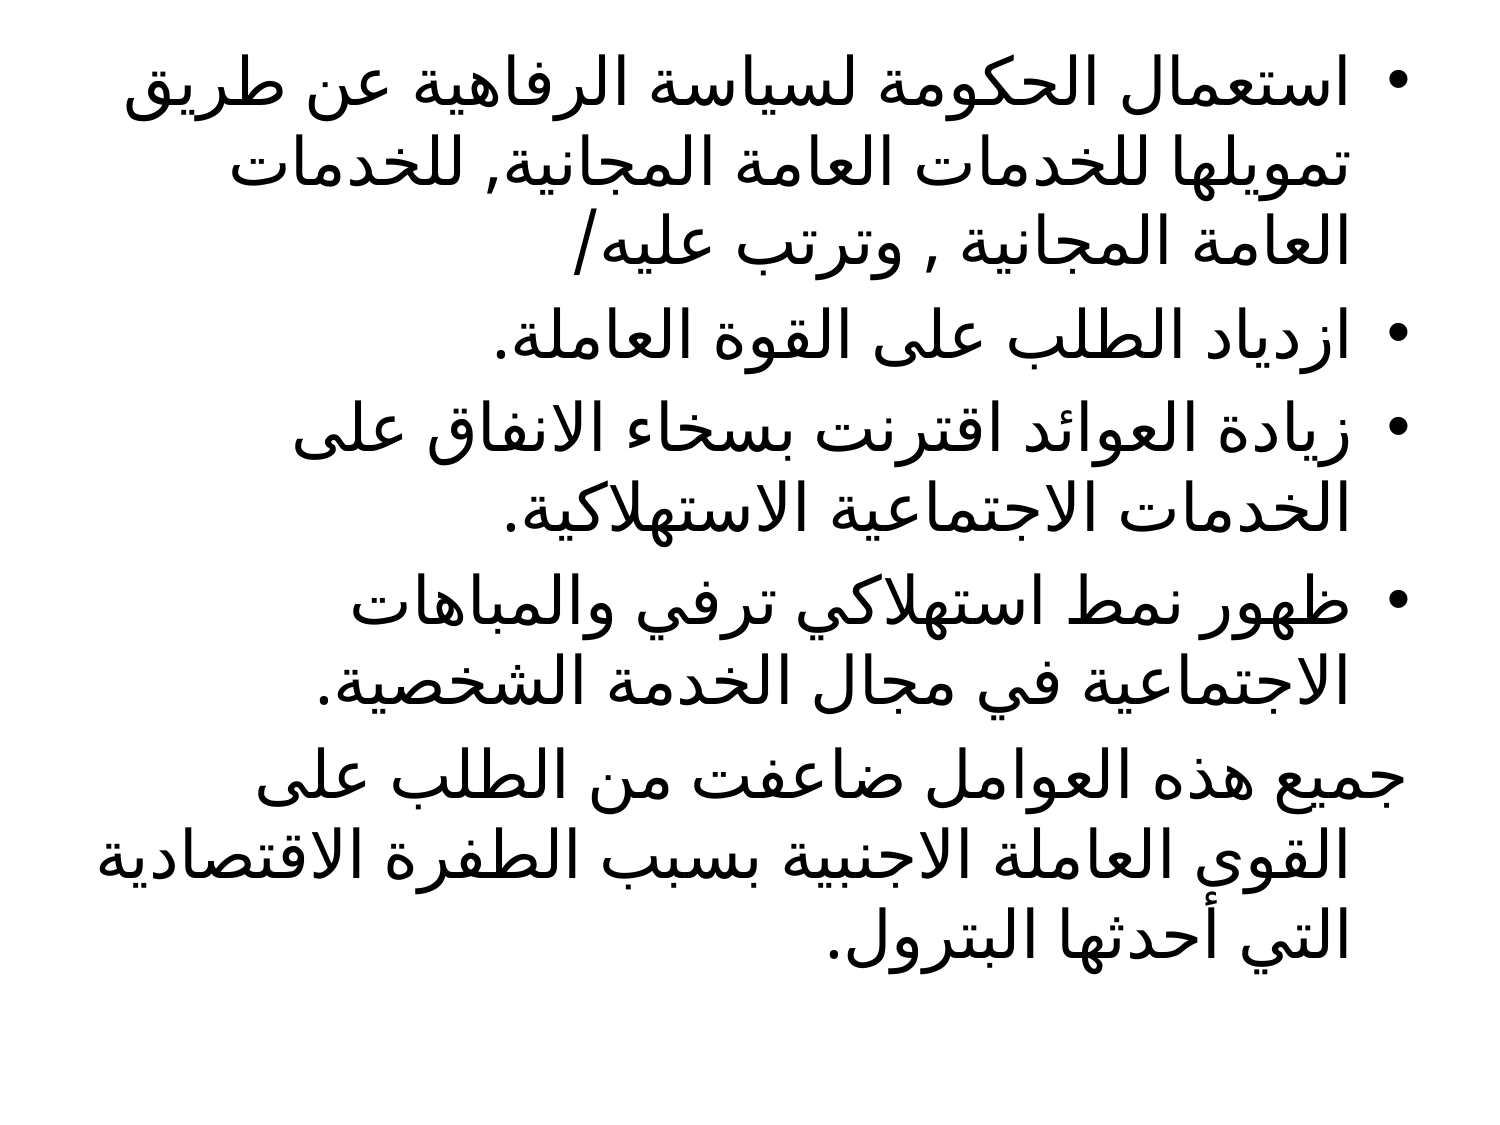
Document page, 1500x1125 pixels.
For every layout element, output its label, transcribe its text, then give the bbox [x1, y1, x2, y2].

list استعمال الحكومة لسياسة الرفاهية عن طريق تمويلها للخدمات العامة المجانية, للخدمات العامة المجانية , وترتب عليه/ ازدياد الطلب على القوة العاملة. زيادة العوائد اقترنت بسخاء الانفاق على الخدمات الاجتماعية الاستهلاكية. ظهور نمط استهلاكي ترفي والمباهات الاجتماعية في مجال الخدمة الشخصية. جميع هذه العوامل ضاعفت من الطلب على القوى العاملة الاجنبية بسبب الطفرة الاقتصادية التي أحدثها البترول. [75, 30, 1425, 1005]
